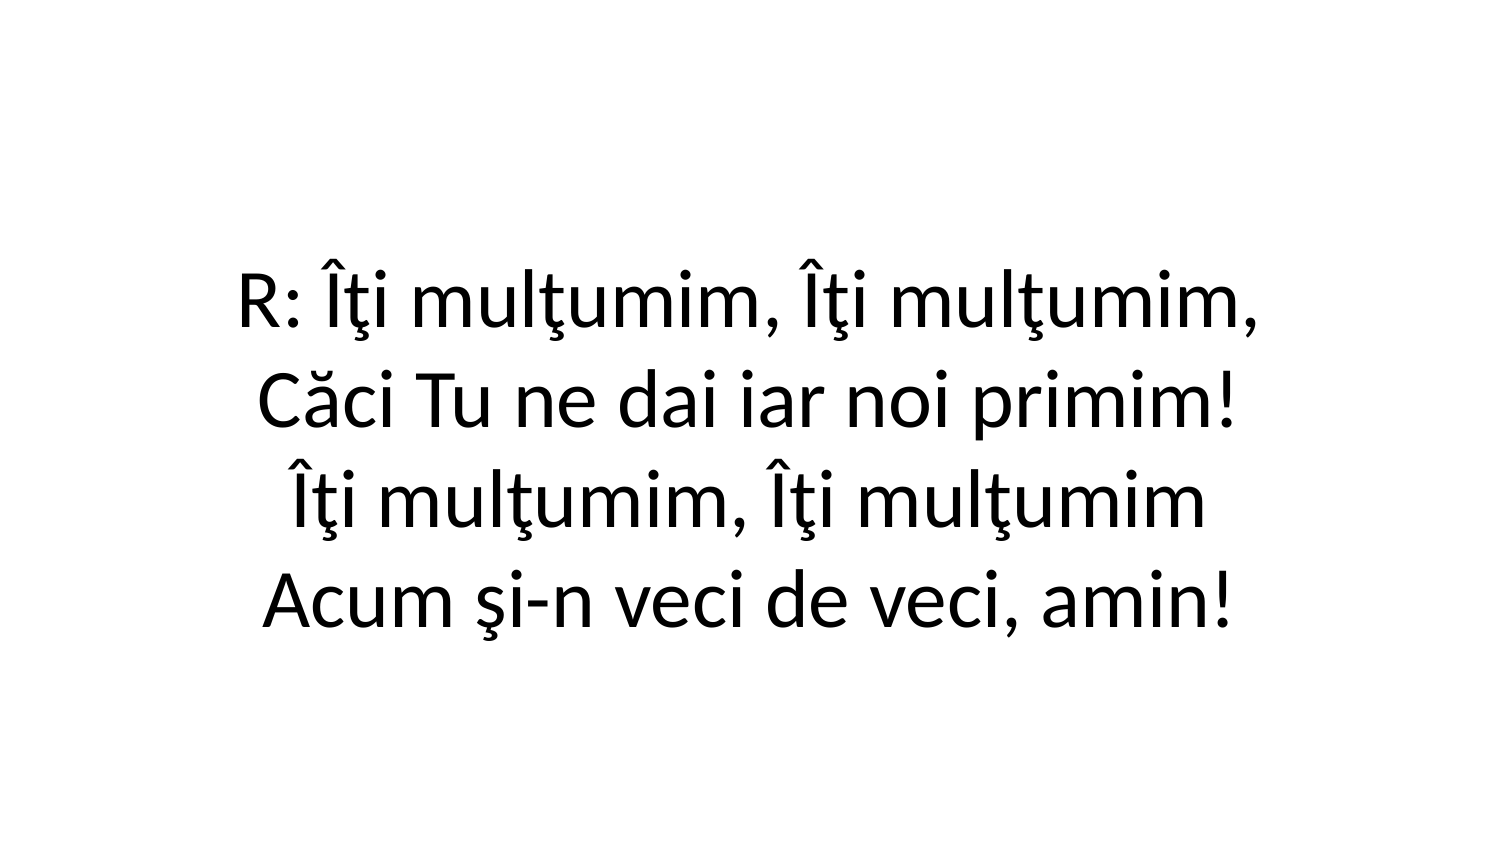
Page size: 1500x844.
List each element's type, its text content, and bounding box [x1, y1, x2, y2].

text_box R: Îţi mulţumim, Îţi mulţumim, Căci Tu ne dai iar noi primim! Îţi mulţumim, Îţi mulţumim Acum şi-n veci de veci, amin! [222, 192, 1278, 652]
